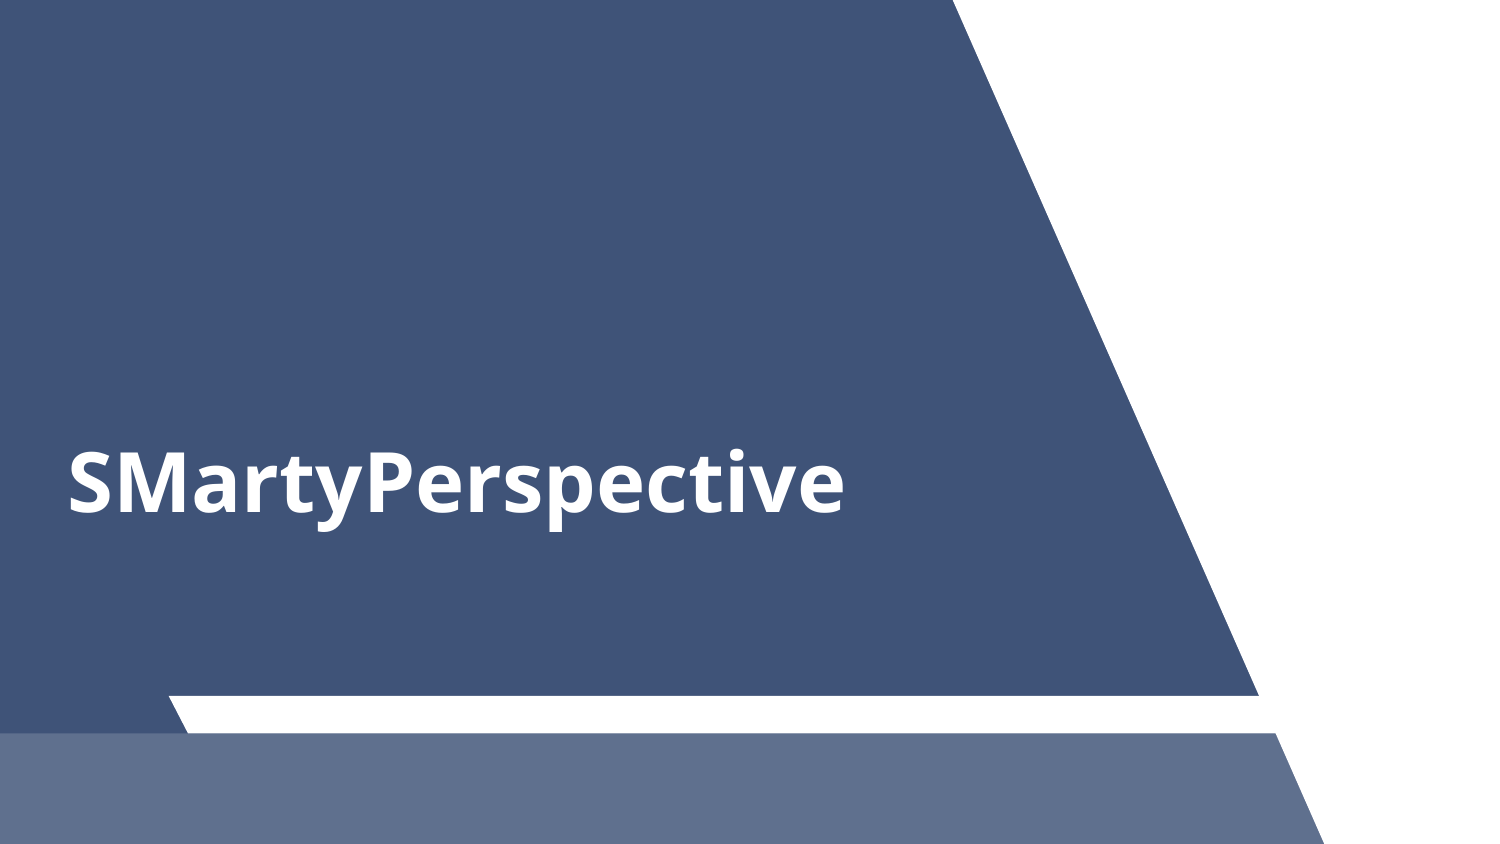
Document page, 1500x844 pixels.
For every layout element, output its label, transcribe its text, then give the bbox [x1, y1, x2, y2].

title SMartyPerspective [52, 61, 1082, 544]
